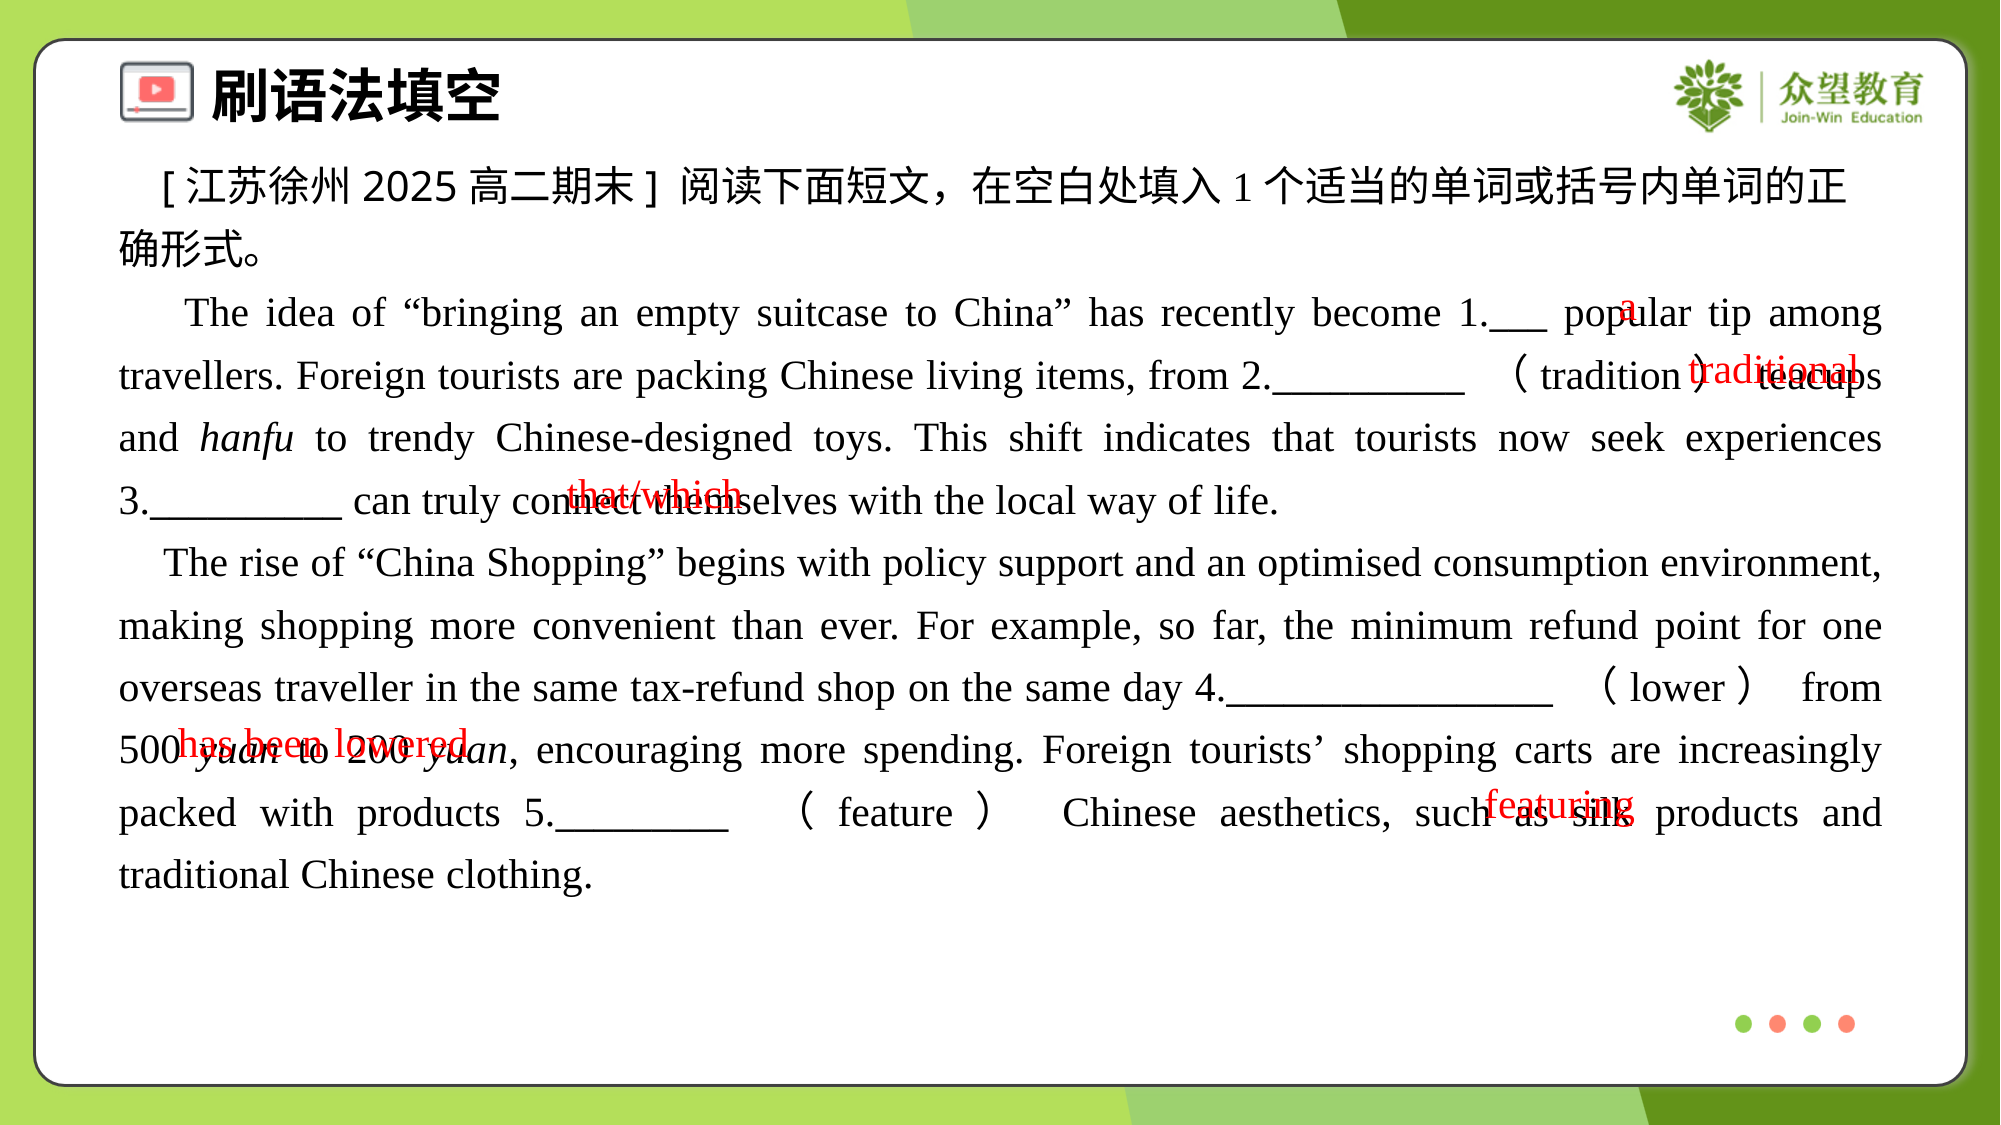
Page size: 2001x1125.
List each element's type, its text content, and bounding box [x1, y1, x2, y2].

text_box that/which [562, 453, 748, 512]
text_box a [1613, 266, 1642, 324]
text_box featuring [1479, 764, 1640, 822]
text_box traditional [1683, 328, 1864, 387]
picture [0, 0, 2000, 1125]
text_box has been lowered [163, 703, 483, 761]
text_box [江苏徐州2025高二期末] 阅读下面短文，在空白处填入1个适当的单词或括号内单词的正确形式。 The idea of “bringing an empty suitcase to China” has recently become 1.___ popular tip among travellers. Foreign tourists are packing Chinese living items, from 2.__________ （tradition） teacups and hanfu to trendy Chinese-designed toys. This shift indicates that tourists now seek experiences 3.__________ can truly connect themselves with the local way of life. The rise of “China Shopping” begins with policy support and an optimised consumption environment, making shopping more convenient than ever. For example, so far, the minimum refund point for one overseas traveller in the same tax-refund shop on the same day 4._________________ （lower） from 500 yuan to 200 yuan, encouraging more spending. Foreign tourists’ shopping carts are increasingly packed with products 5._________ （feature） Chinese aesthetics, such as silk products and traditional Chinese clothing. [118, 147, 1883, 898]
